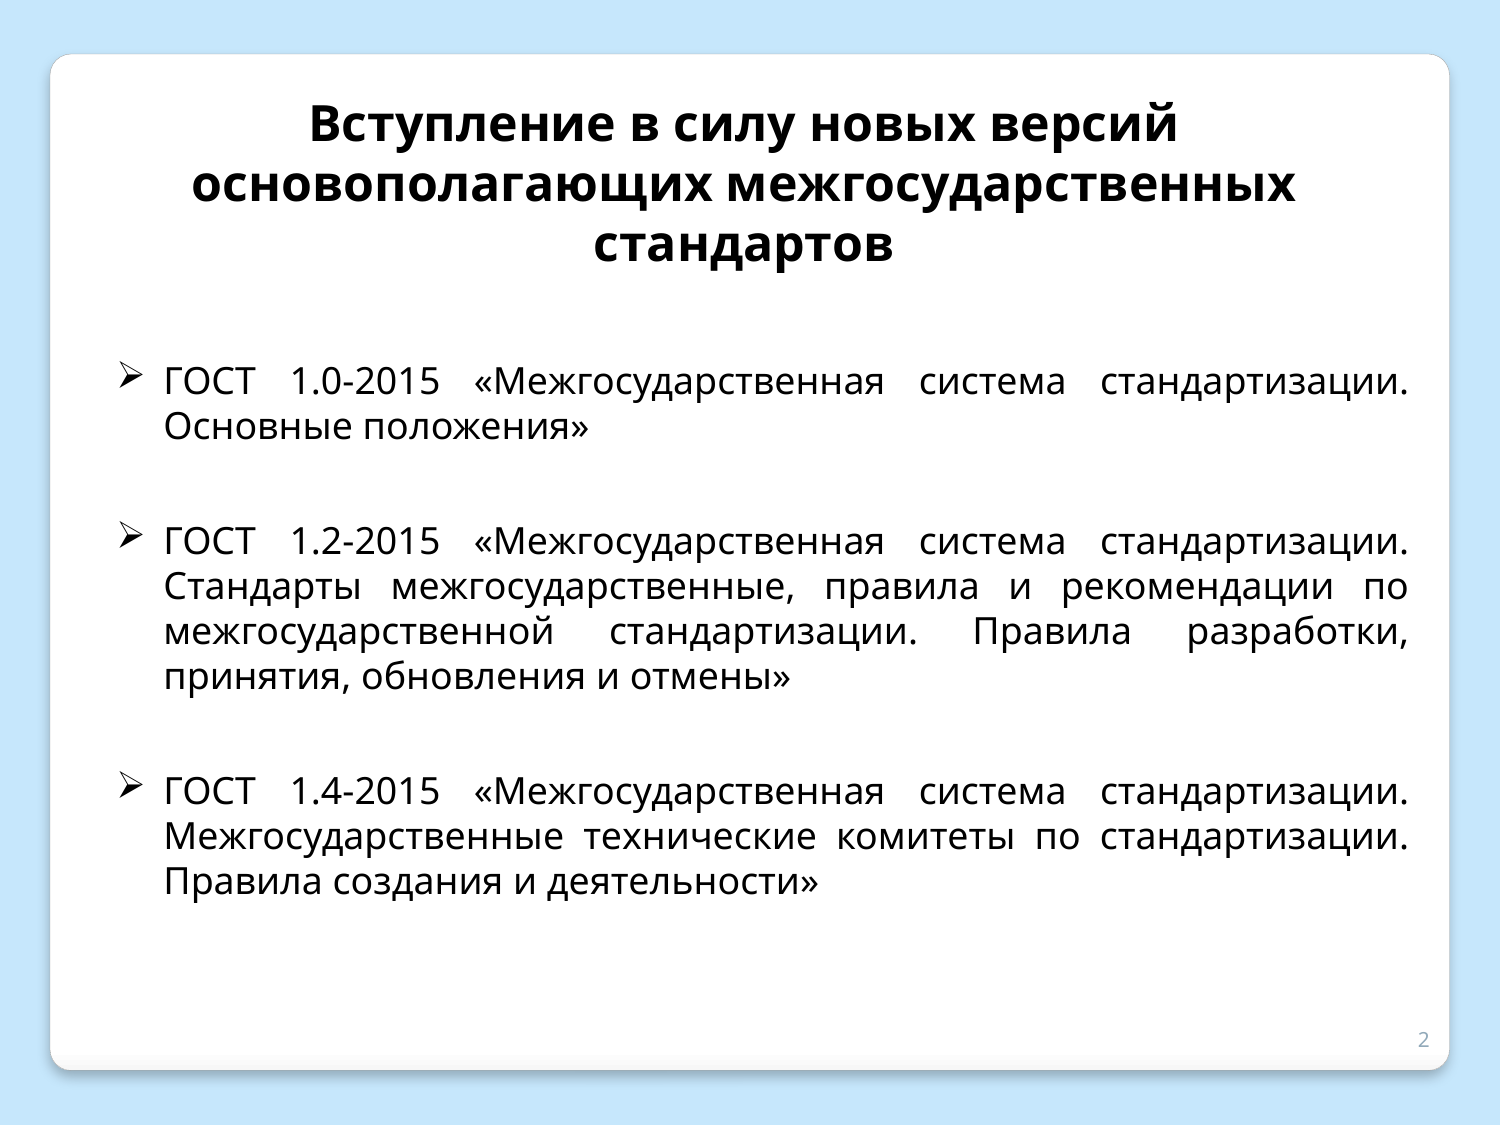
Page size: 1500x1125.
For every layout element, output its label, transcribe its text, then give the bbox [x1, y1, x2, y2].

slide_number 2 [1369, 1002, 1445, 1063]
text_box Вступление в силу новых версий основополагающих межгосударственных стандартов [41, 84, 1447, 279]
text_box ГОСТ 1.0-2015 «Межгосударственная система стандартизации. Основные положения» ГОСТ 1.2-2015 «Межгосударственная система стандартизации. Стандарты межгосударственные, правила и рекомендации по межгосударственной стандартизации. Правила разработки, принятия, обновления и отмены» ГОСТ 1.4-2015 «Межгосударственная система стандартизации. Межгосударственные технические комитеты по стандартизации. Правила создания и деятельности» [101, 349, 1425, 910]
